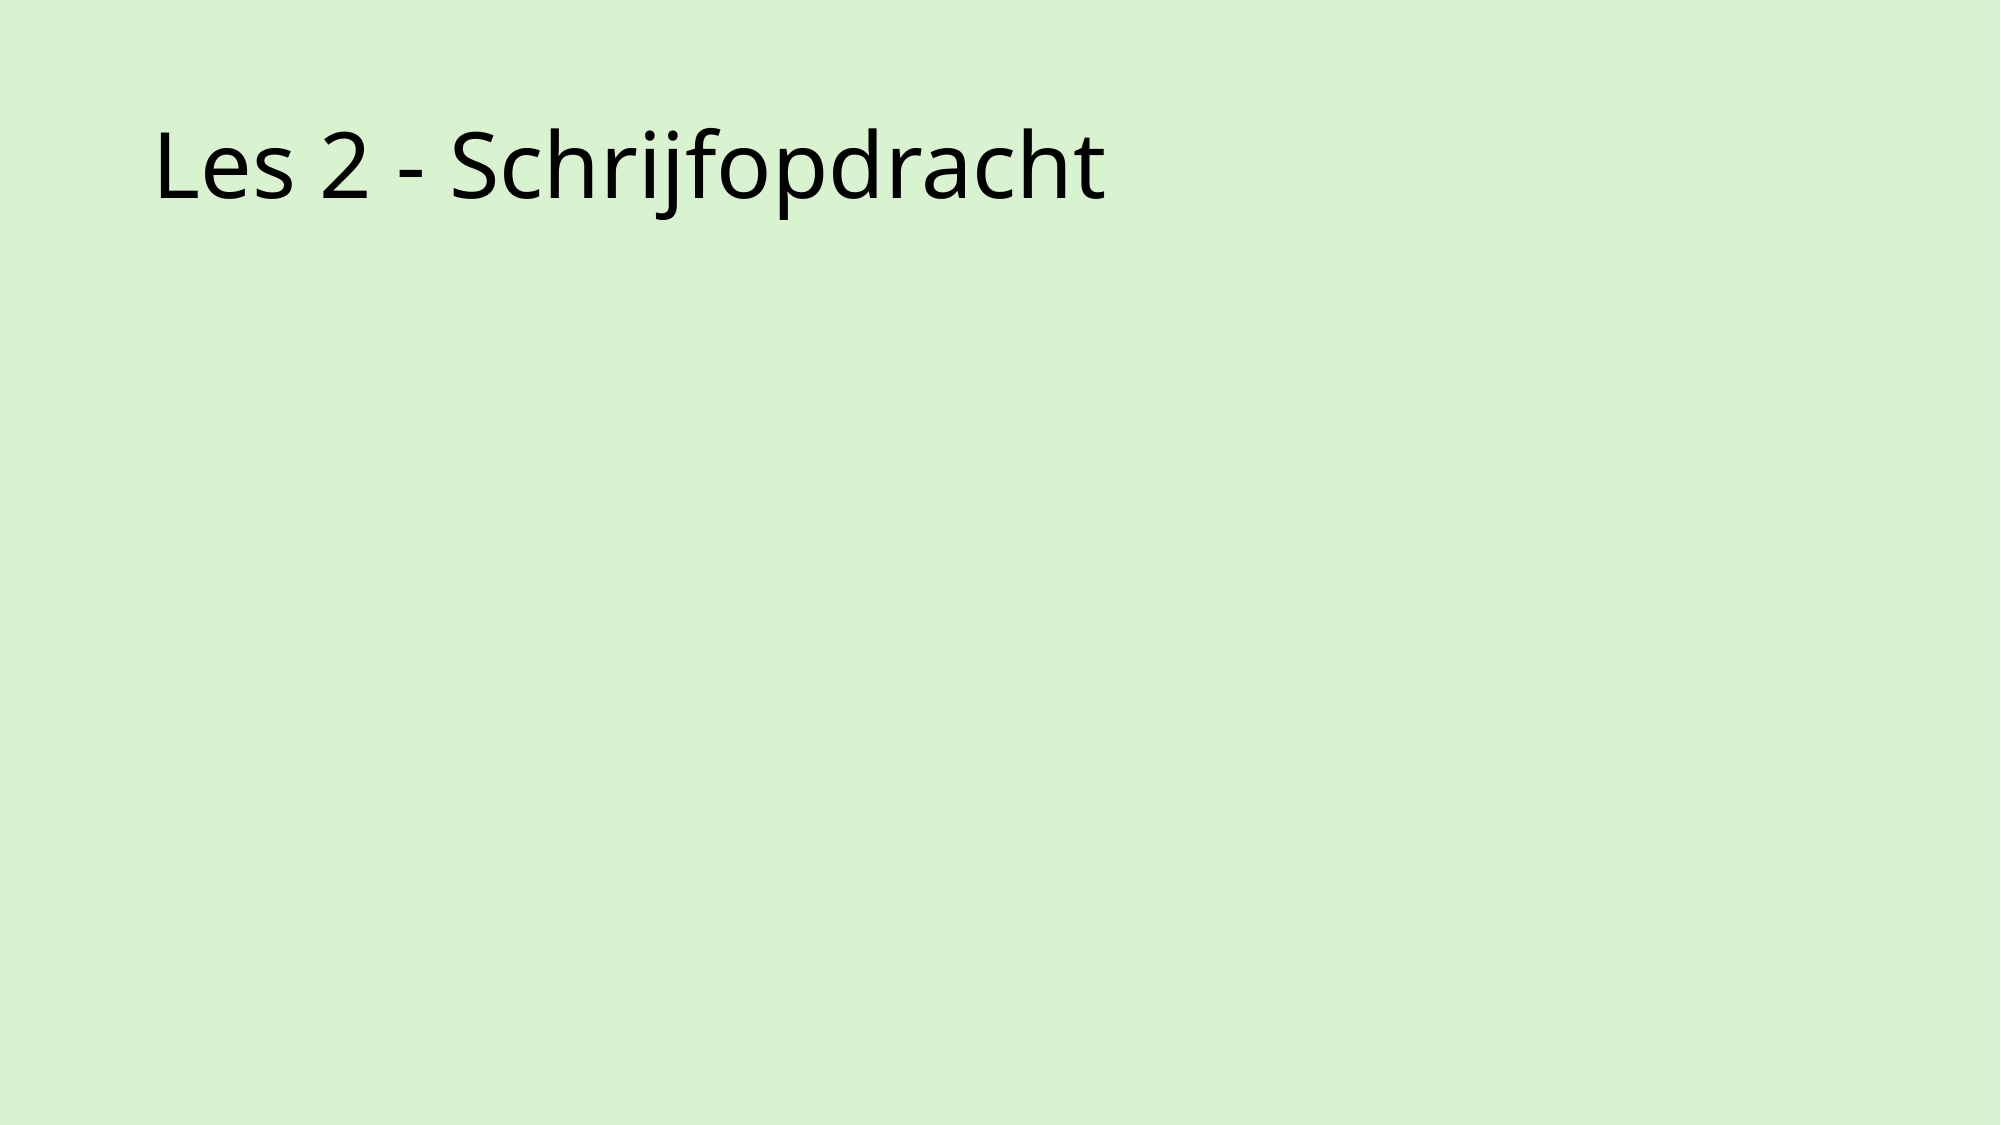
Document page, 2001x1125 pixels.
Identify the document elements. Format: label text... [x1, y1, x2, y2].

title Les 2 - Schrijfopdracht [137, 59, 1863, 278]
